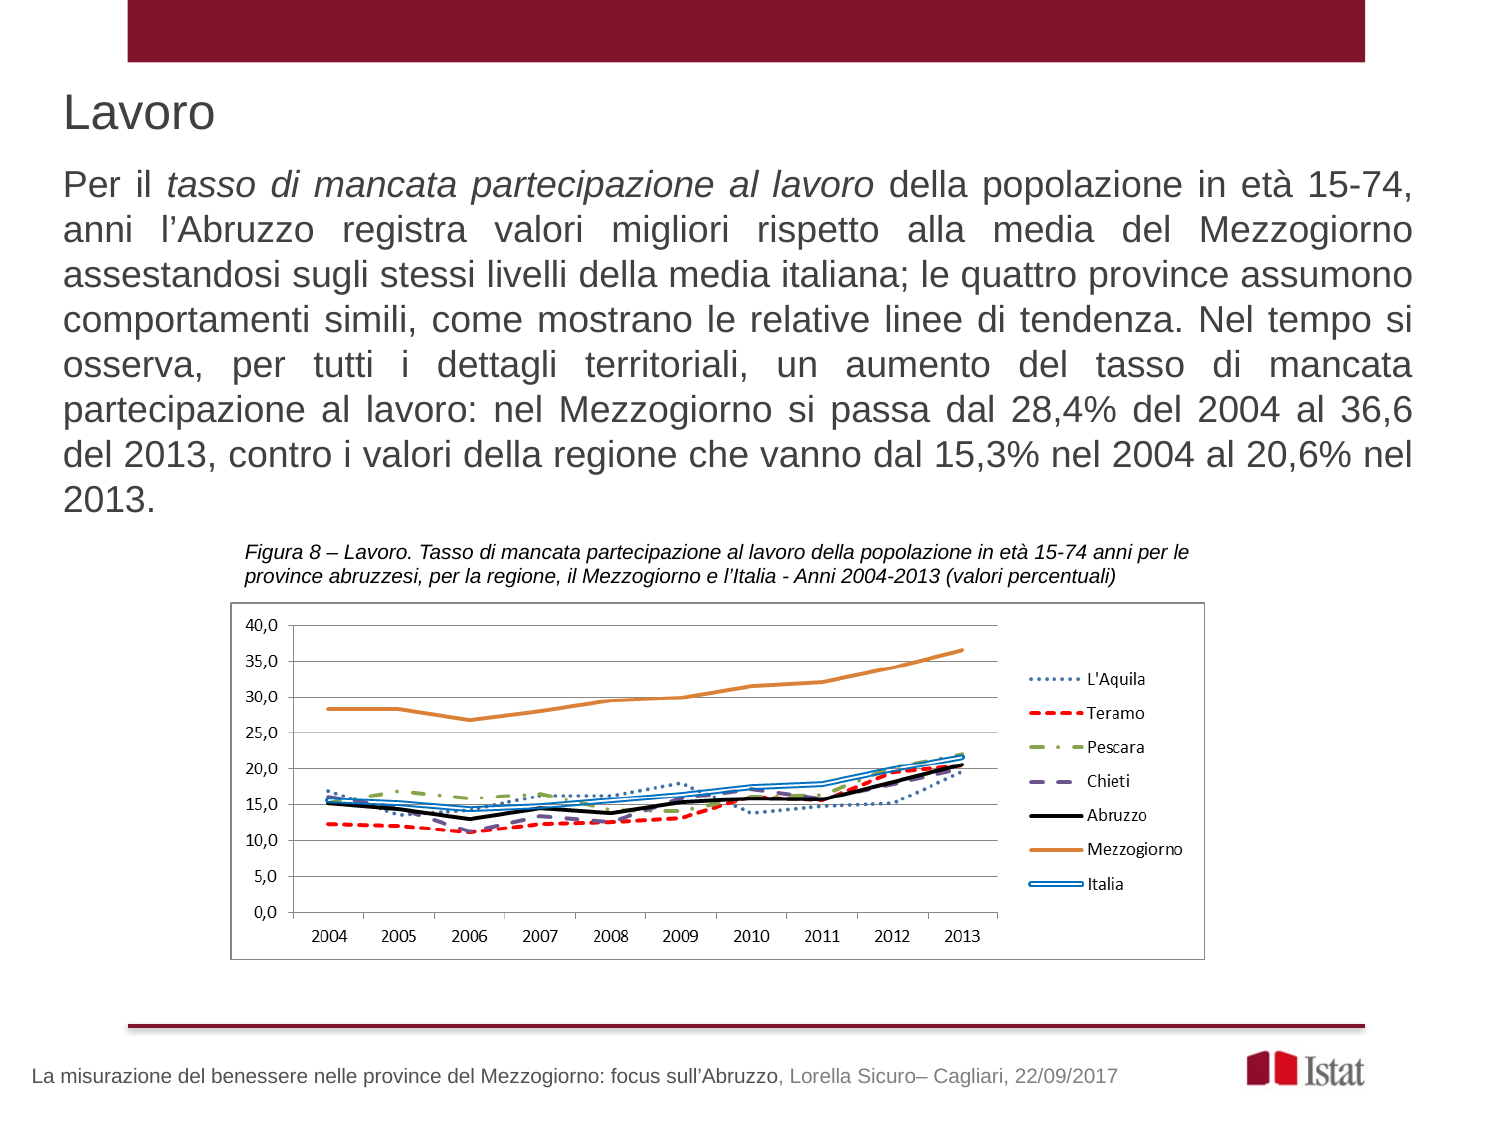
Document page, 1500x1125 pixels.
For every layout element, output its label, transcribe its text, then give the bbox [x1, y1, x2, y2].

text_box Lavoro [48, 71, 1285, 147]
picture [1239, 1040, 1373, 1097]
text_box La misurazione del benessere nelle province del Mezzogiorno: focus sull’Abruzzo, Lorella Sicuro– Cagliari, 22/09/2017 [16, 1055, 1234, 1096]
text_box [229, 530, 1205, 960]
text_box Per il tasso di mancata partecipazione al lavoro della popolazione in età 15-74, anni l’Abruzzo registra valori migliori rispetto alla media del Mezzogiorno assestandosi sugli stessi livelli della media italiana; le quattro province assumono comportamenti simili, come mostrano le relative linee di tendenza. Nel tempo si osserva, per tutti i dettagli territoriali, un aumento del tasso di mancata partecipazione al lavoro: nel Mezzogiorno si passa dal 28,4% del 2004 al 36,6 del 2013, contro i valori della regione che vanno dal 15,3% nel 2004 al 20,6% nel 2013. [48, 152, 1429, 527]
